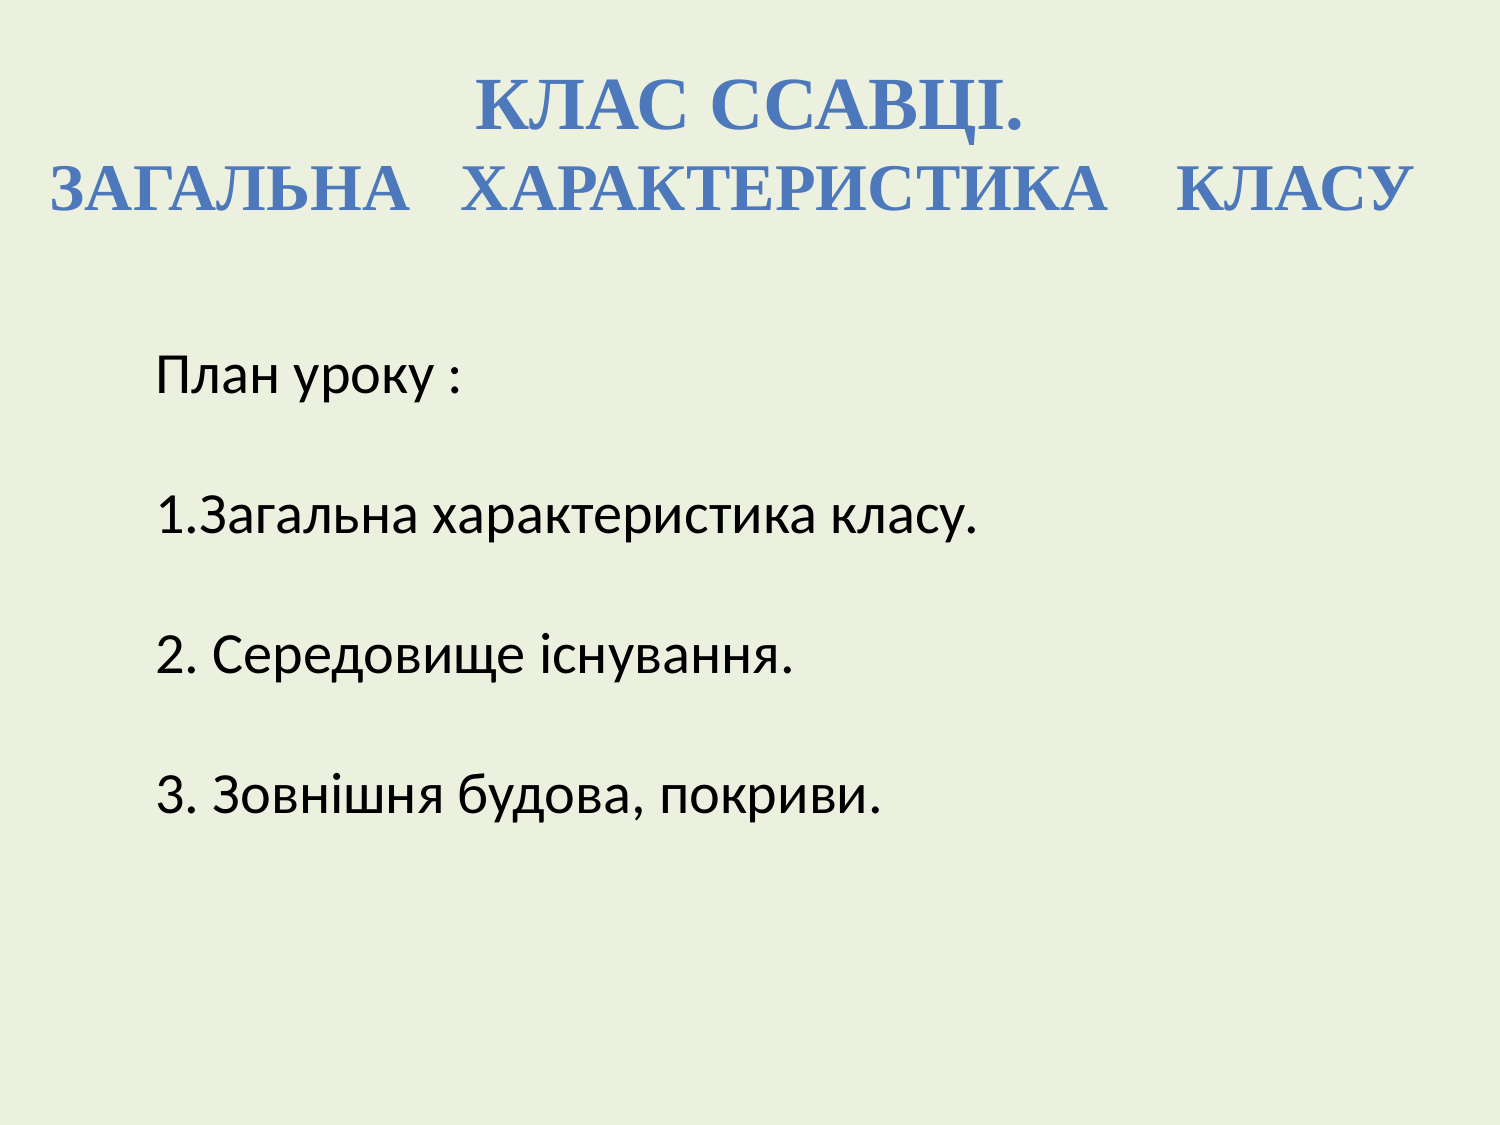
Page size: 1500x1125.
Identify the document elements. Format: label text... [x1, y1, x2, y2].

text_box Клас Ссавці. Загальна характеристика класу [35, 46, 1465, 232]
text_box План уроку : 1.Загальна характеристика класу. 2. Середовище існування. 3. Зовнішня будова, покриви. [140, 328, 1114, 903]
